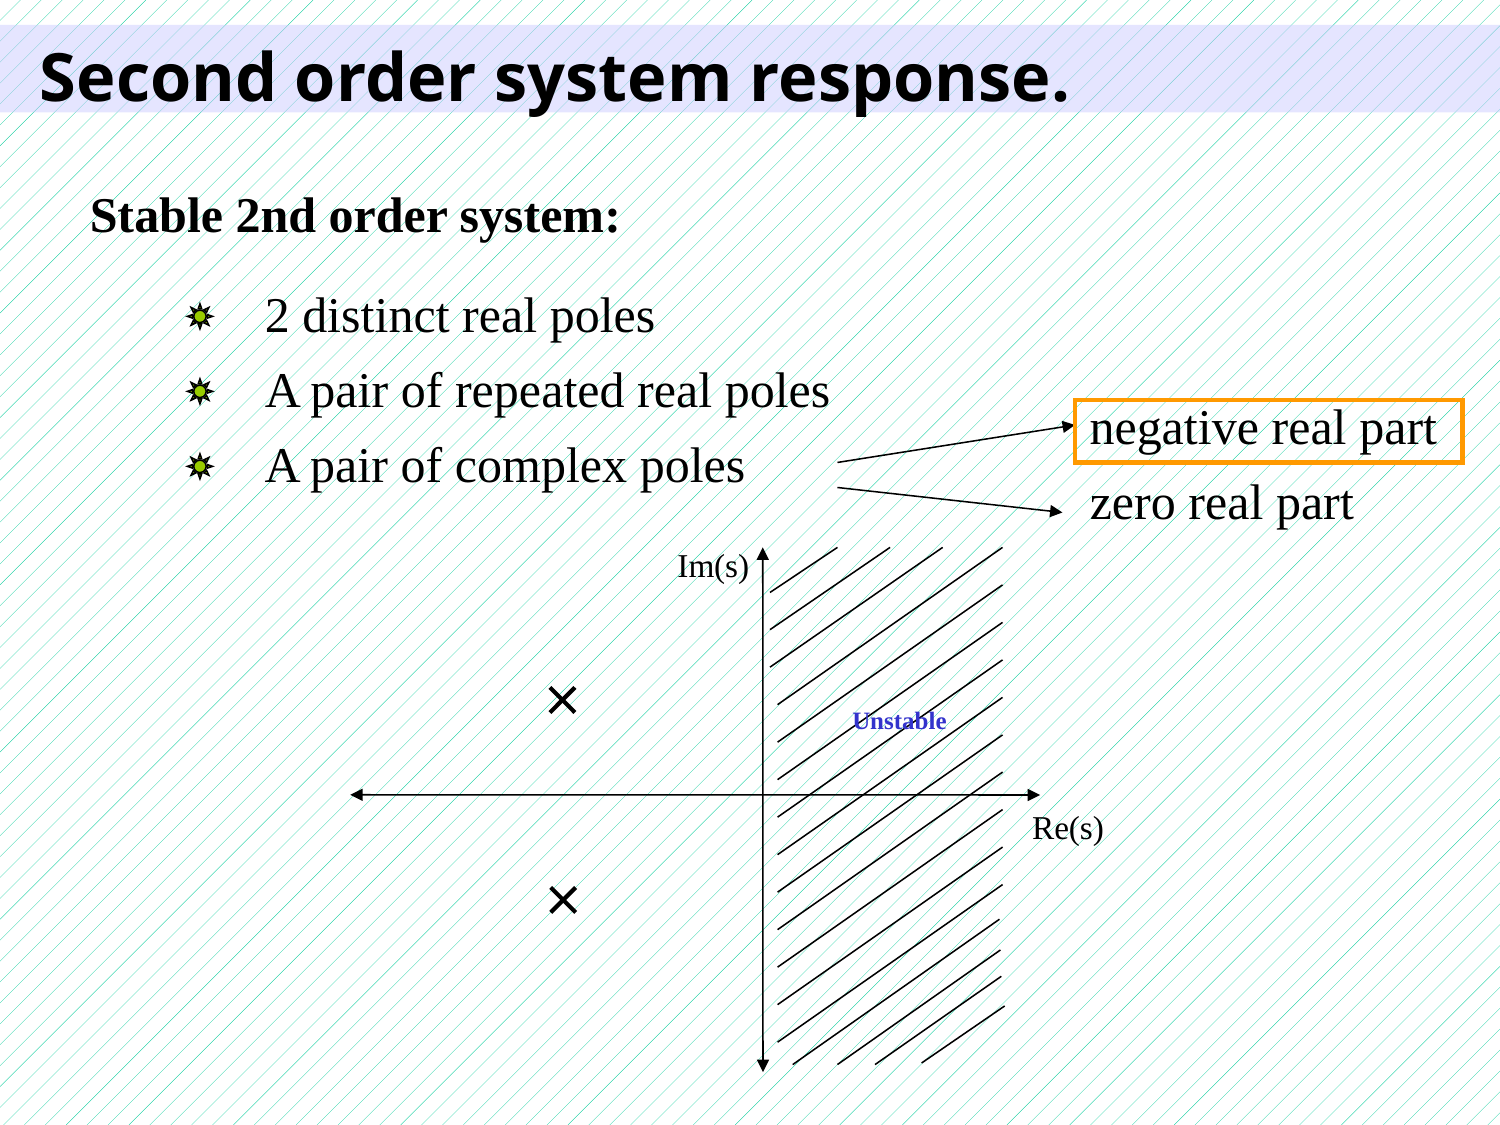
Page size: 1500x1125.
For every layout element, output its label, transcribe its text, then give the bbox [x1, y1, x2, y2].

text_box [837, 420, 1074, 463]
text_box 2 distinct real poles [249, 274, 1200, 349]
text_box Stable 2nd order system: [74, 174, 1138, 250]
text_box zero real part [1074, 463, 1400, 538]
title Second order system response. [24, 24, 1476, 126]
text_box [1074, 399, 1463, 463]
text_box Im(s) [662, 536, 786, 592]
text_box A pair of complex poles [249, 424, 1074, 500]
text_box [350, 788, 1041, 801]
text_box [756, 796, 770, 1073]
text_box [550, 887, 576, 913]
text_box negative real part [1074, 387, 1463, 399]
text_box [187, 457, 213, 479]
text_box Re(s) [1017, 799, 1126, 854]
text_box [837, 487, 1063, 518]
text_box A pair of repeated real poles [249, 349, 1263, 424]
text_box [187, 382, 213, 404]
text_box Unstable [837, 697, 981, 743]
text_box [187, 307, 213, 329]
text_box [549, 687, 576, 713]
